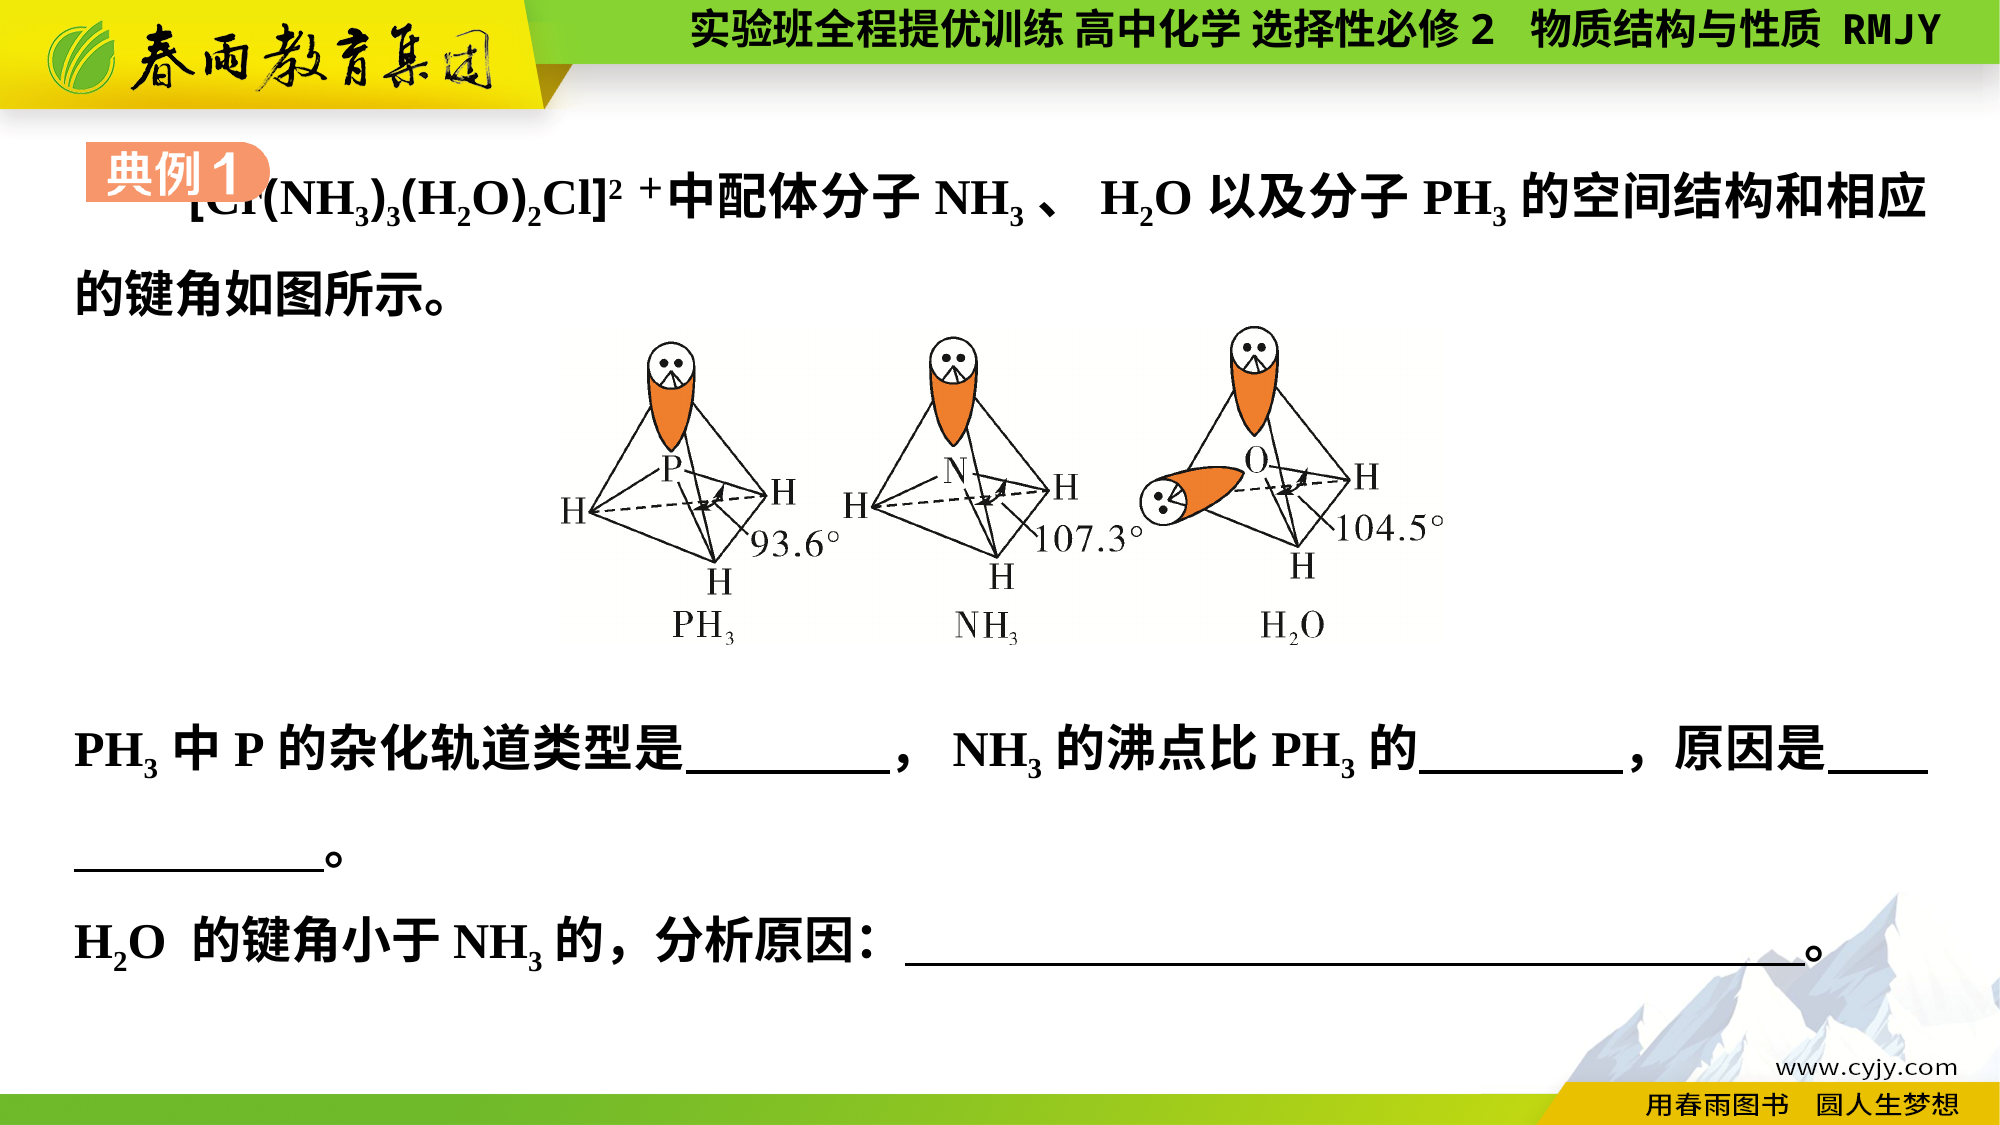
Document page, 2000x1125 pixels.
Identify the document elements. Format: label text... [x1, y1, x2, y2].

picture [0, 0, 2000, 1125]
list [Cr(NH3)3(H2O)2Cl]2＋中配体分子NH3、H2O以及分子PH3的空间结构和相应的键角如图所示。 PH3中P的杂化轨道类型是 ，NH3的沸点比PH3的 ，原因是 。 H2O 的键角小于NH3的，分析原因： 。 [59, 122, 1944, 956]
